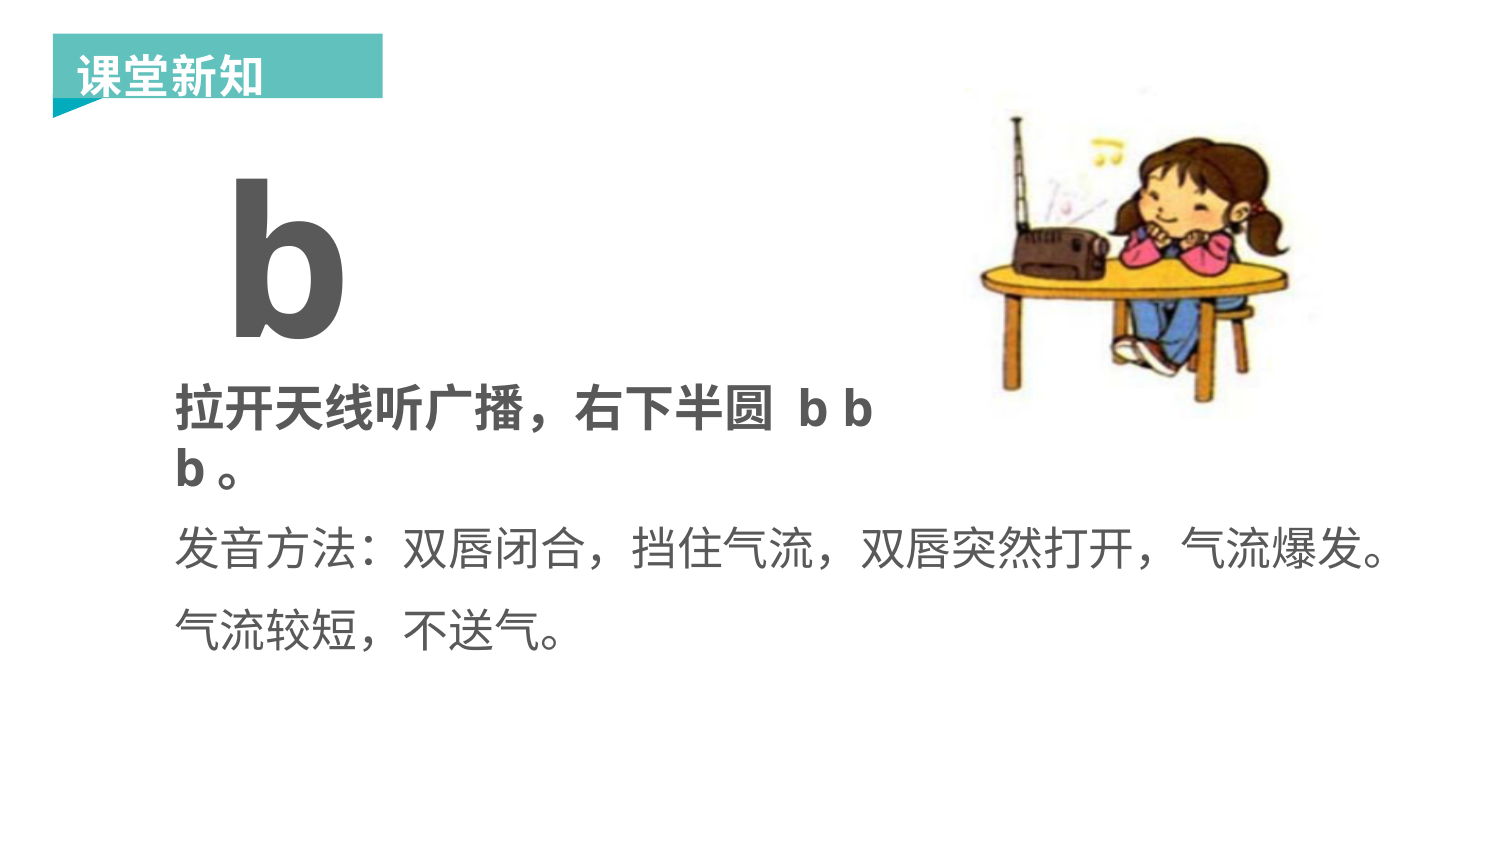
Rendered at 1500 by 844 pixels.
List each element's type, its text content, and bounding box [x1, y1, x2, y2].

text_box 发音方法：双唇闭合，挡住气流，双唇突然打开，气流爆发。气流较短，不送气。 [159, 484, 1416, 665]
list 课堂新知 [61, 46, 383, 94]
text_box 拉开天线听广播，右下半圆 b b b。 [159, 369, 993, 504]
text_box b [205, 121, 349, 369]
picture [963, 85, 1329, 419]
